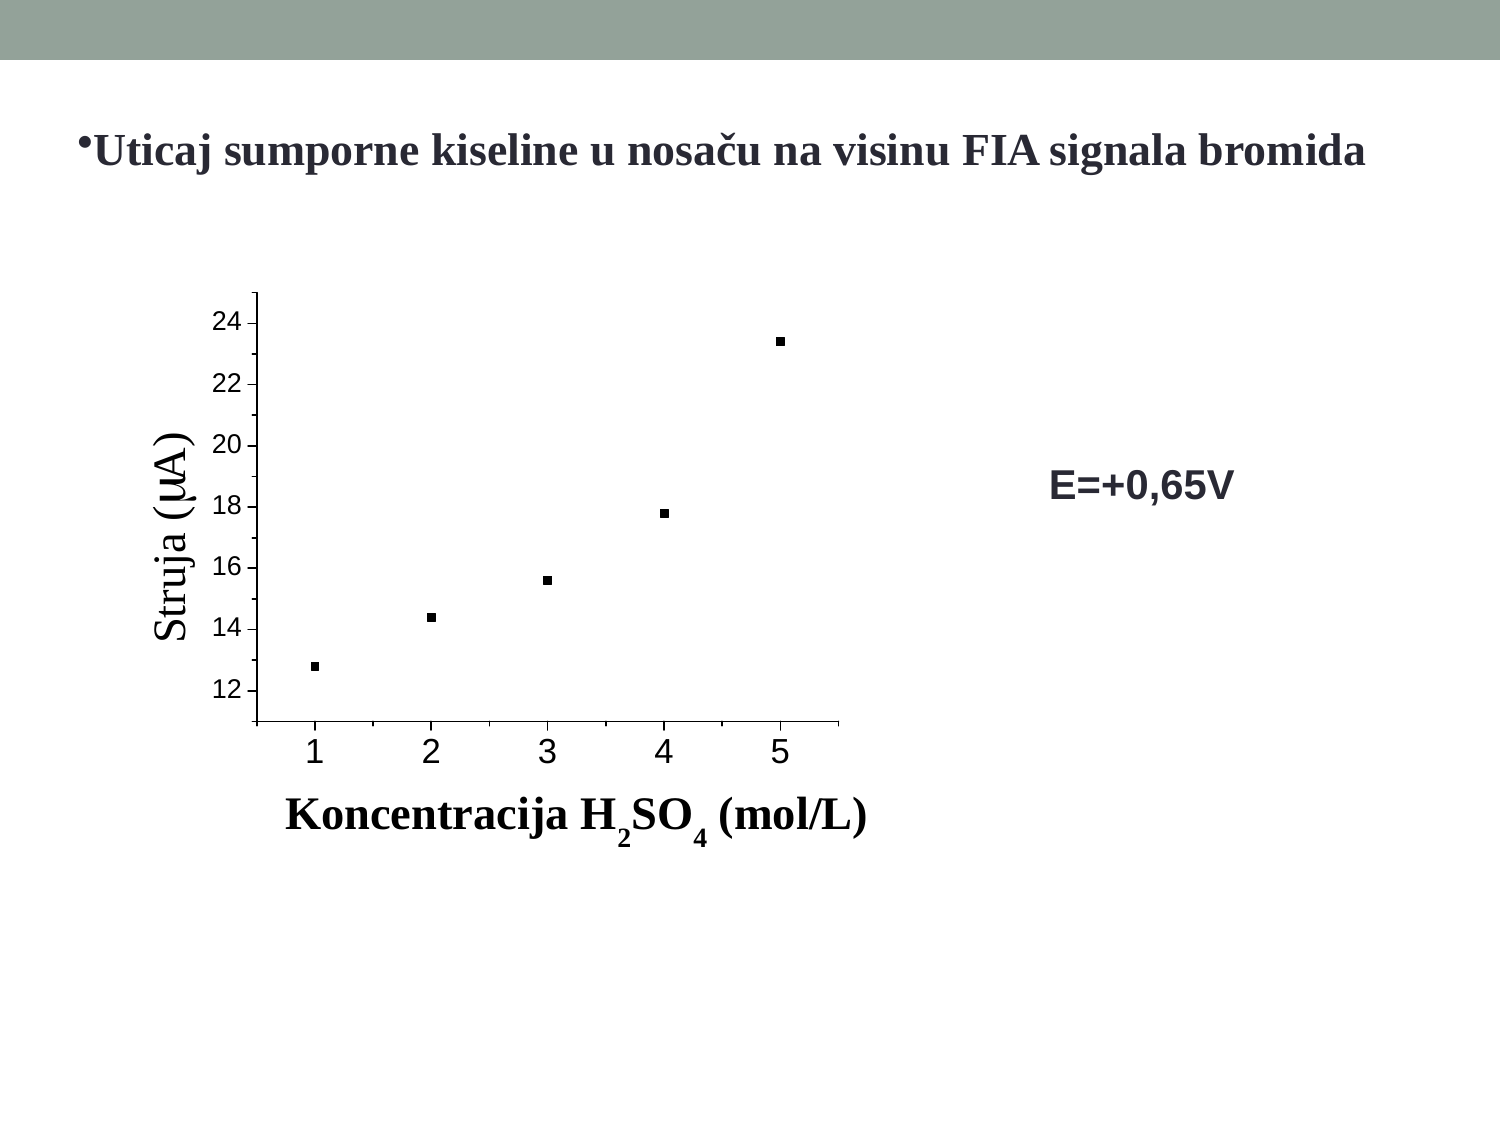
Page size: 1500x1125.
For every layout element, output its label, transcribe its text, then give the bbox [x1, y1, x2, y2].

text_box Uticaj sumporne kiseline u nosaču na visinu FIA signala bromida [62, 112, 1388, 183]
text_box E=+0,65V [1034, 450, 1250, 515]
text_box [99, 249, 913, 905]
